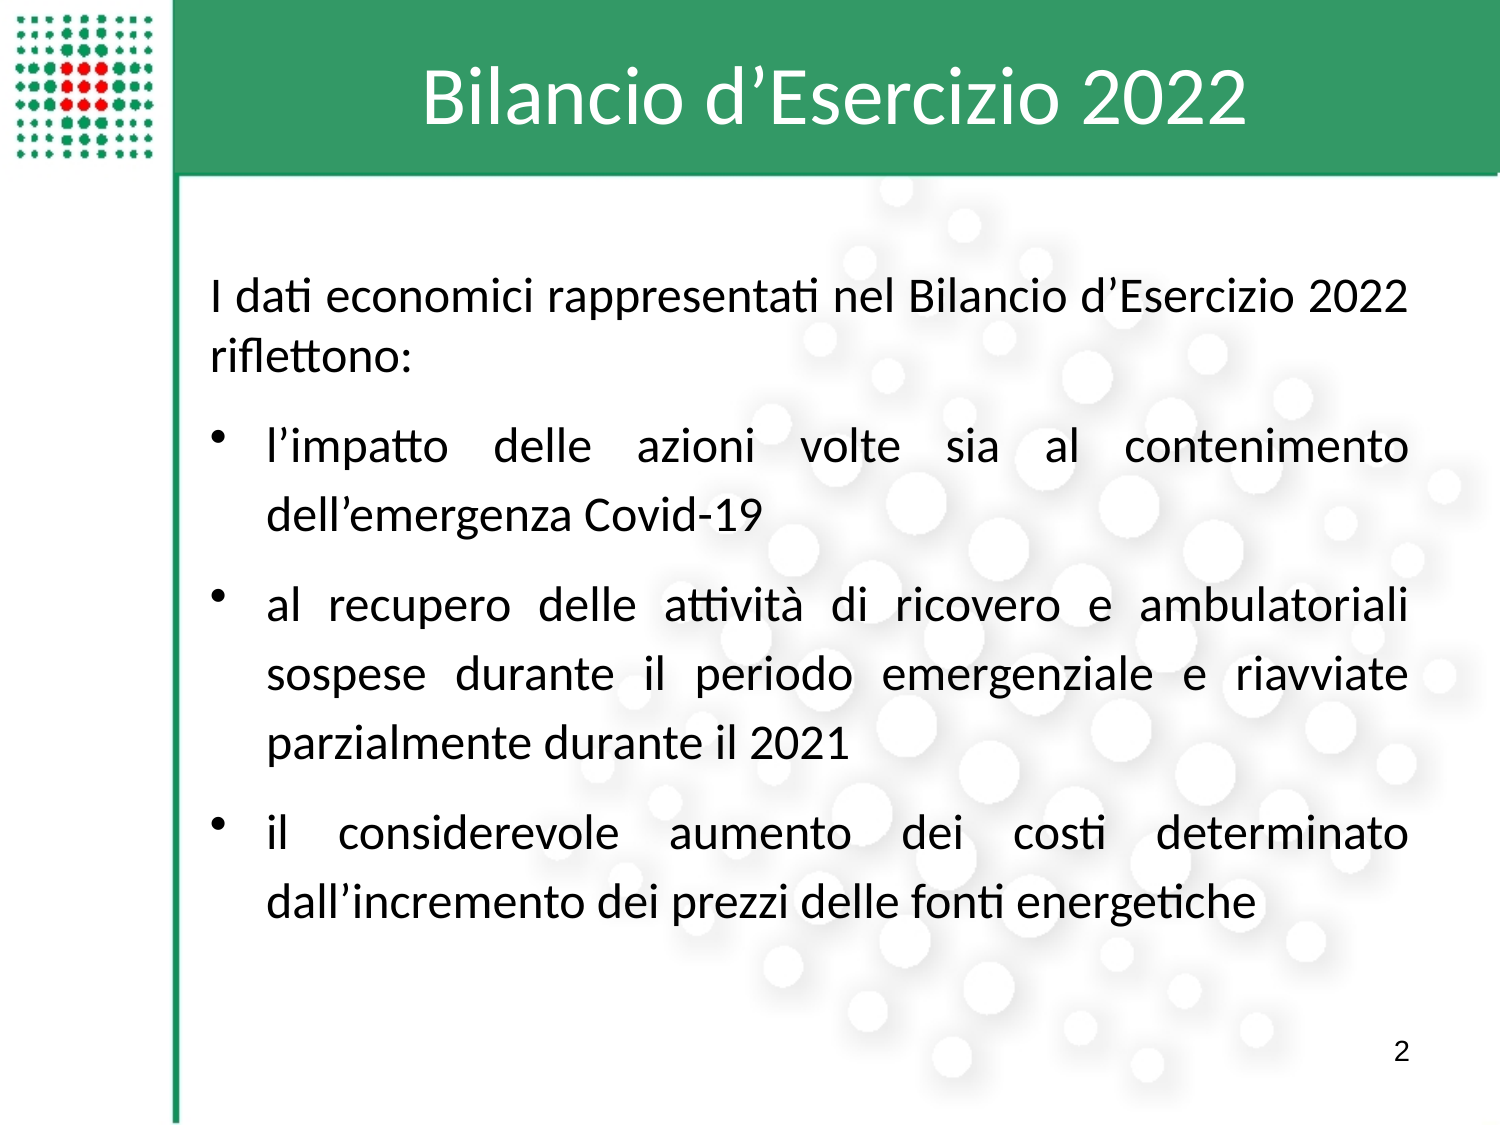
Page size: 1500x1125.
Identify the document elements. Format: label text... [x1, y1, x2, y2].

slide_number 2 [1074, 1024, 1426, 1103]
list I dati economici rappresentati nel Bilancio d’Esercizio 2022 riflettono: l’impatto delle azioni volte sia al contenimento dell’emergenza Covid-19 al recupero delle attività di ricovero e ambulatoriali sospese durante il periodo emergenziale e riavviate parzialmente durante il 2021 il considerevole aumento dei costi determinato dall’incremento dei prezzi delle fonti energetiche [194, 255, 1425, 1005]
picture [0, 0, 1500, 1125]
text_box Bilancio d’Esercizio 2022 [171, 19, 1500, 163]
